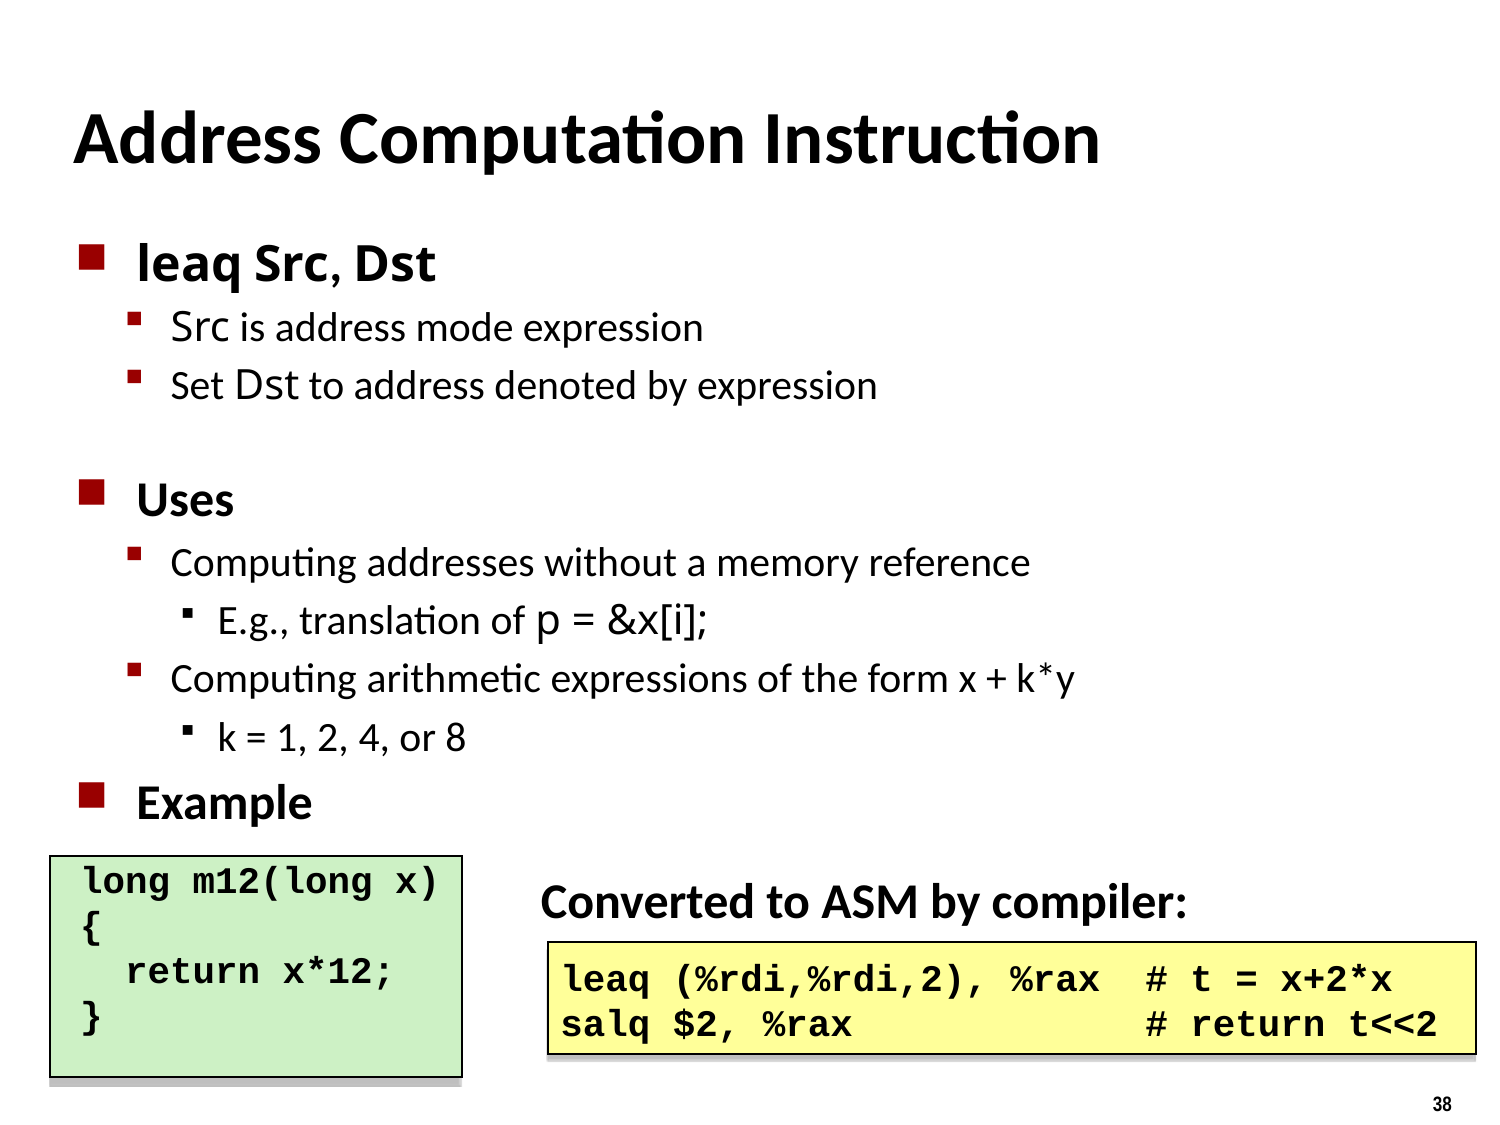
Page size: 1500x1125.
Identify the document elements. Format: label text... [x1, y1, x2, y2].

title Address Computation Instruction [58, 71, 1305, 197]
text_box leaq (%rdi,%rdi,2), %rax # t = x+2*x salq $2, %rax # return t<<2 [547, 941, 1477, 1055]
list leaq Src, Dst Src is address mode expression Set Dst to address denoted by expression Uses Computing addresses without a memory reference E.g., translation of p = &x[i]; Computing arithmetic expressions of the form x + k*y k = 1, 2, 4, or 8 Example [64, 223, 1361, 1040]
text_box long m12(long x) { return x*12; } [50, 856, 463, 1077]
text_box Converted to ASM by compiler: [540, 868, 1189, 929]
